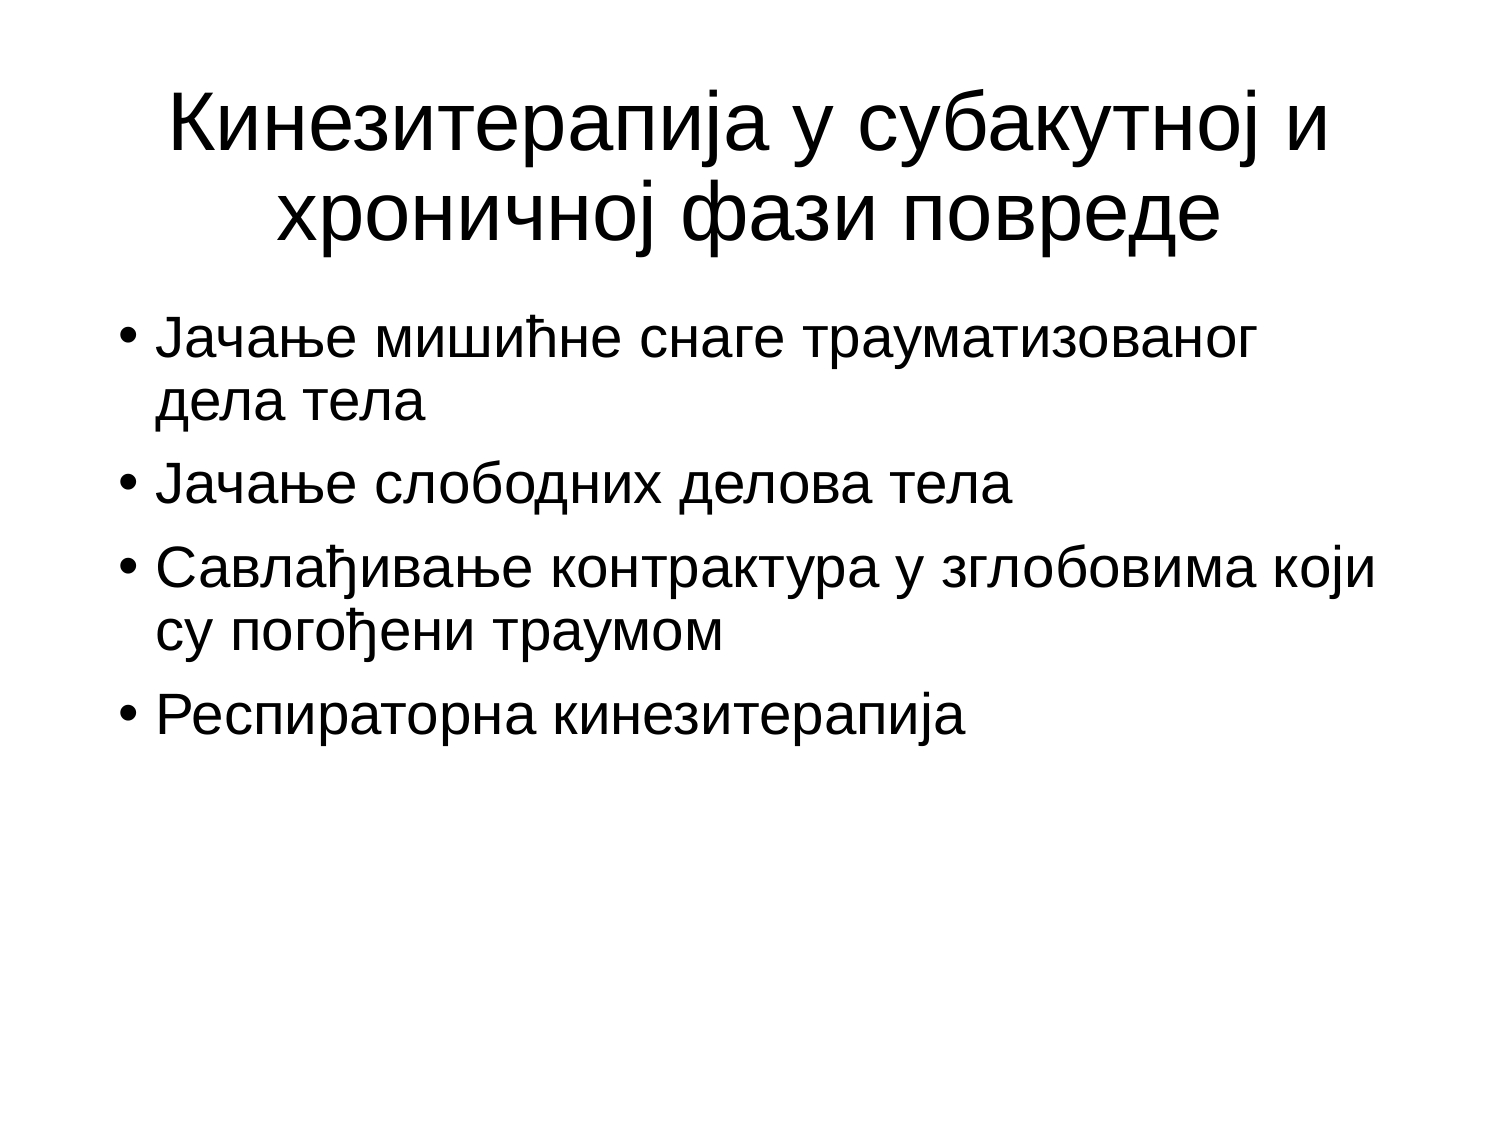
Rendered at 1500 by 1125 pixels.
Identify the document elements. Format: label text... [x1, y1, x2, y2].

title Кинезитерапија у субакутној и хроничној фази повреде [103, 59, 1397, 278]
list Јачање мишићне снаге трауматизованог дела тела Јачање слободних делова тела Савлађивање контрактура у зглобовима који су погођени траумом Респираторна кинезитерапија [103, 299, 1397, 1014]
